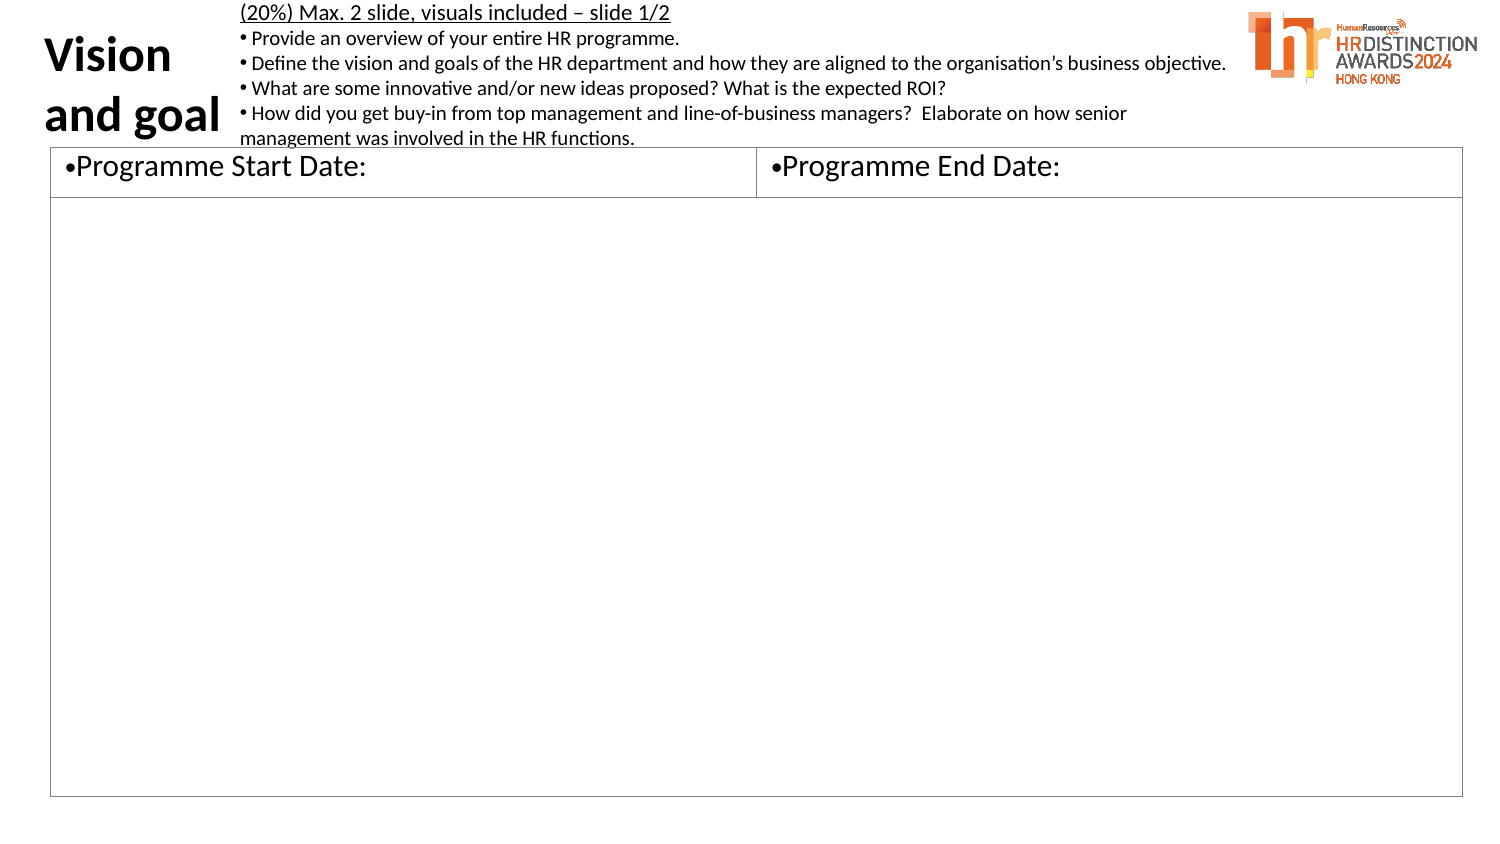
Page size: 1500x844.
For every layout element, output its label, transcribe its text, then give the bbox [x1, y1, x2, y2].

text_box (20%) Max. 2 slide, visuals included – slide 1/2 Provide an overview of your entire HR programme. Define the vision and goals of the HR department and how they are aligned to the organisation’s business objective. What are some innovative and/or new ideas proposed? What is the expected ROI? How did you get buy-in from top management and line-of-business managers? Elaborate on how senior management was involved in the HR functions. [225, 0, 1250, 147]
table_header Programme Start Date: [51, 148, 756, 197]
table_header Programme End Date: [757, 148, 1462, 197]
picture [1250, 0, 1500, 96]
text_box Vision and goal [29, 15, 225, 147]
table_cell [51, 198, 1462, 796]
